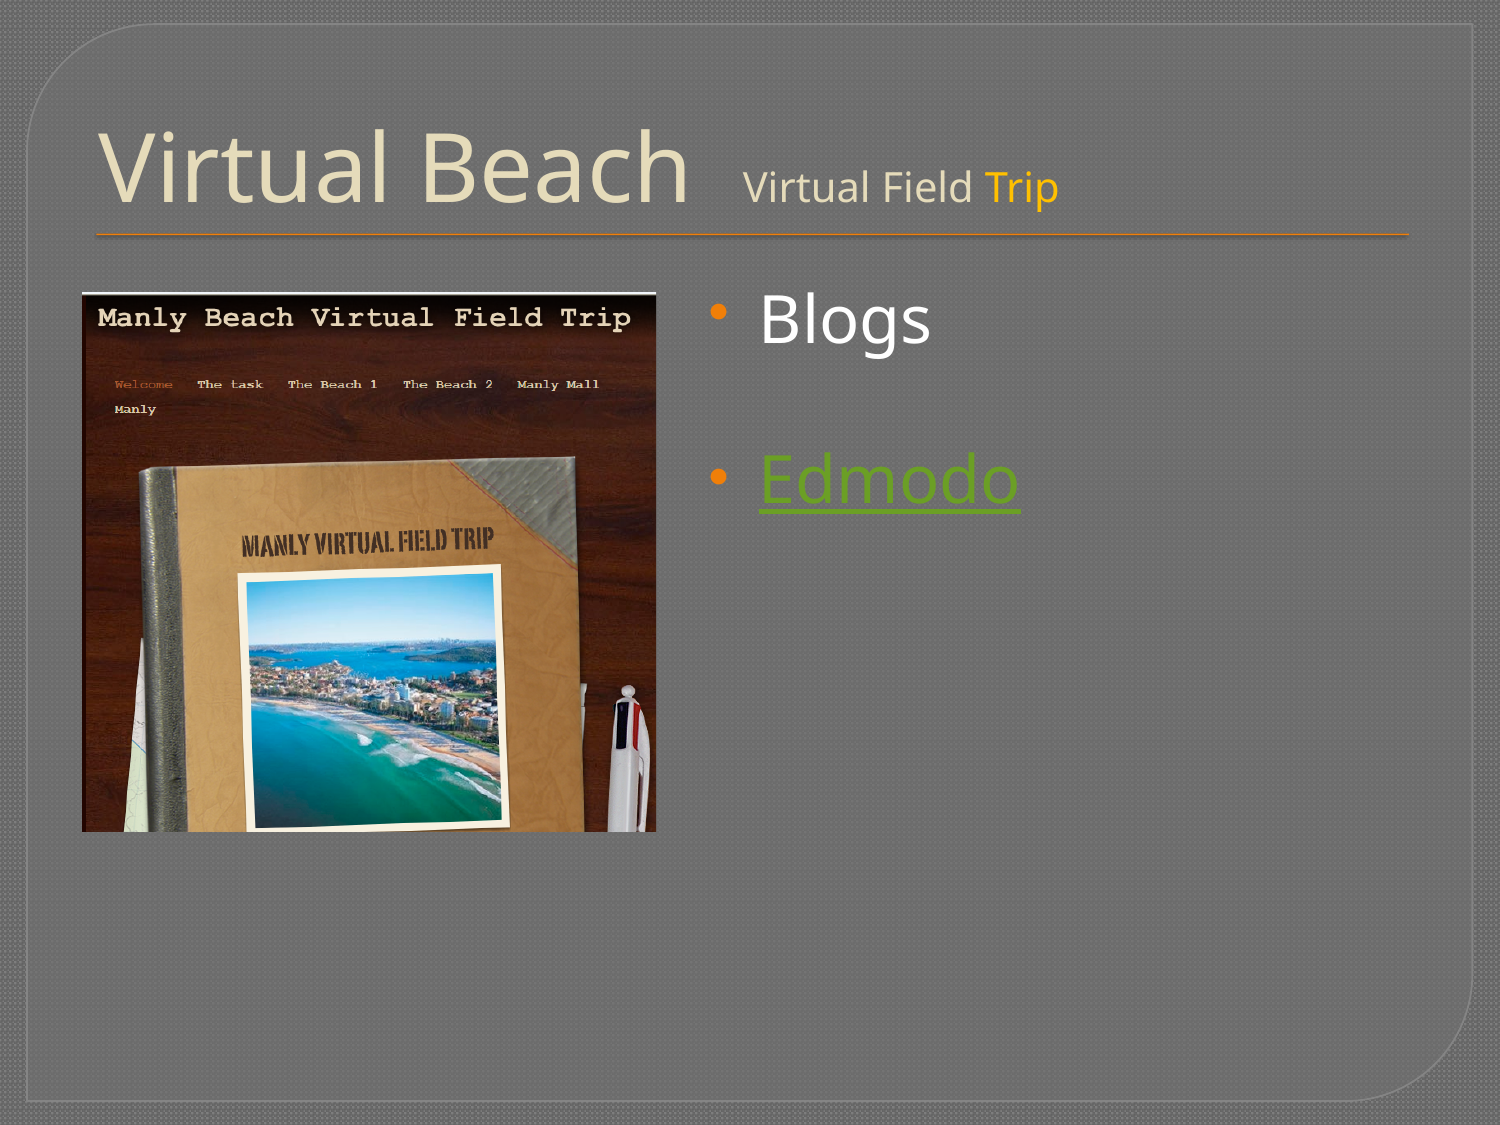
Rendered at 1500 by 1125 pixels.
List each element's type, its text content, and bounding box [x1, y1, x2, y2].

picture [81, 292, 657, 833]
title Virtual Beach Virtual Field Trip [75, 41, 1425, 230]
list Blogs Edmodo [696, 269, 1500, 527]
